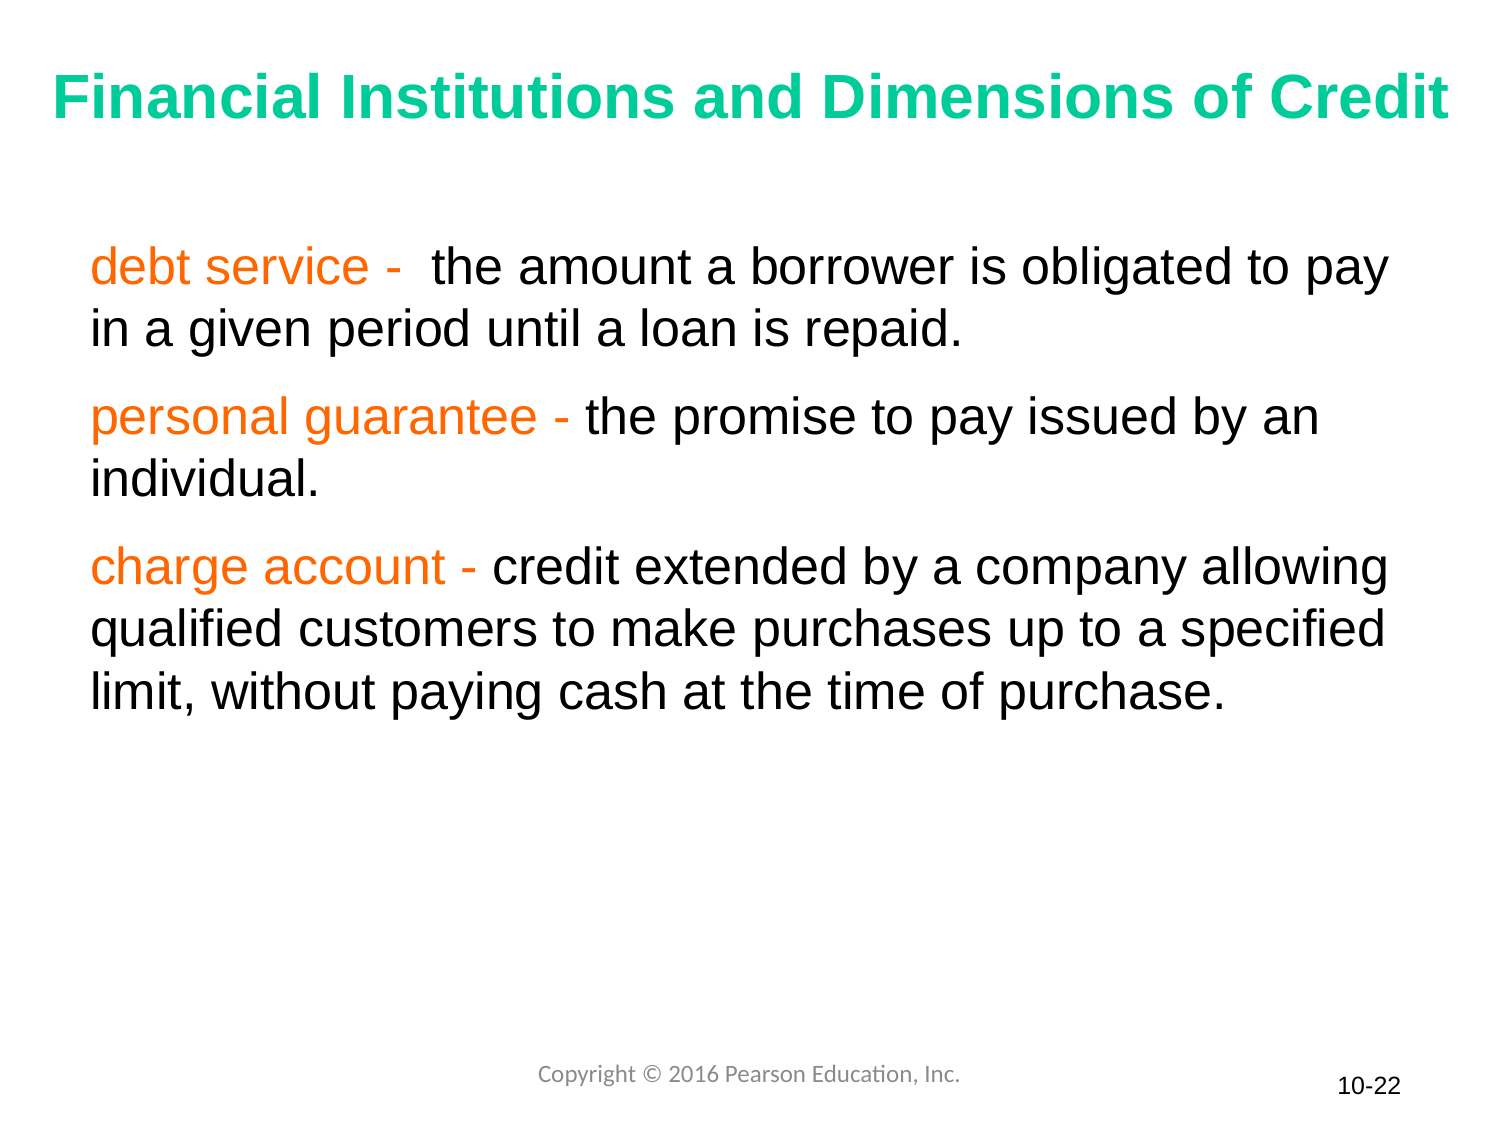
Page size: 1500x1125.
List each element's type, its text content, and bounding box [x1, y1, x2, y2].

title Financial Institutions and Dimensions of Credit [37, 0, 1475, 188]
list debt service - the amount a borrower is obligated to pay in a given period until a loan is repaid. personal guarantee - the promise to pay issued by an individual. charge account - credit extended by a company allowing qualified customers to make purchases up to a specified limit, without paying cash at the time of purchase. [75, 224, 1425, 968]
footer Copyright © 2016 Pearson Education, Inc. [512, 1042, 988, 1103]
